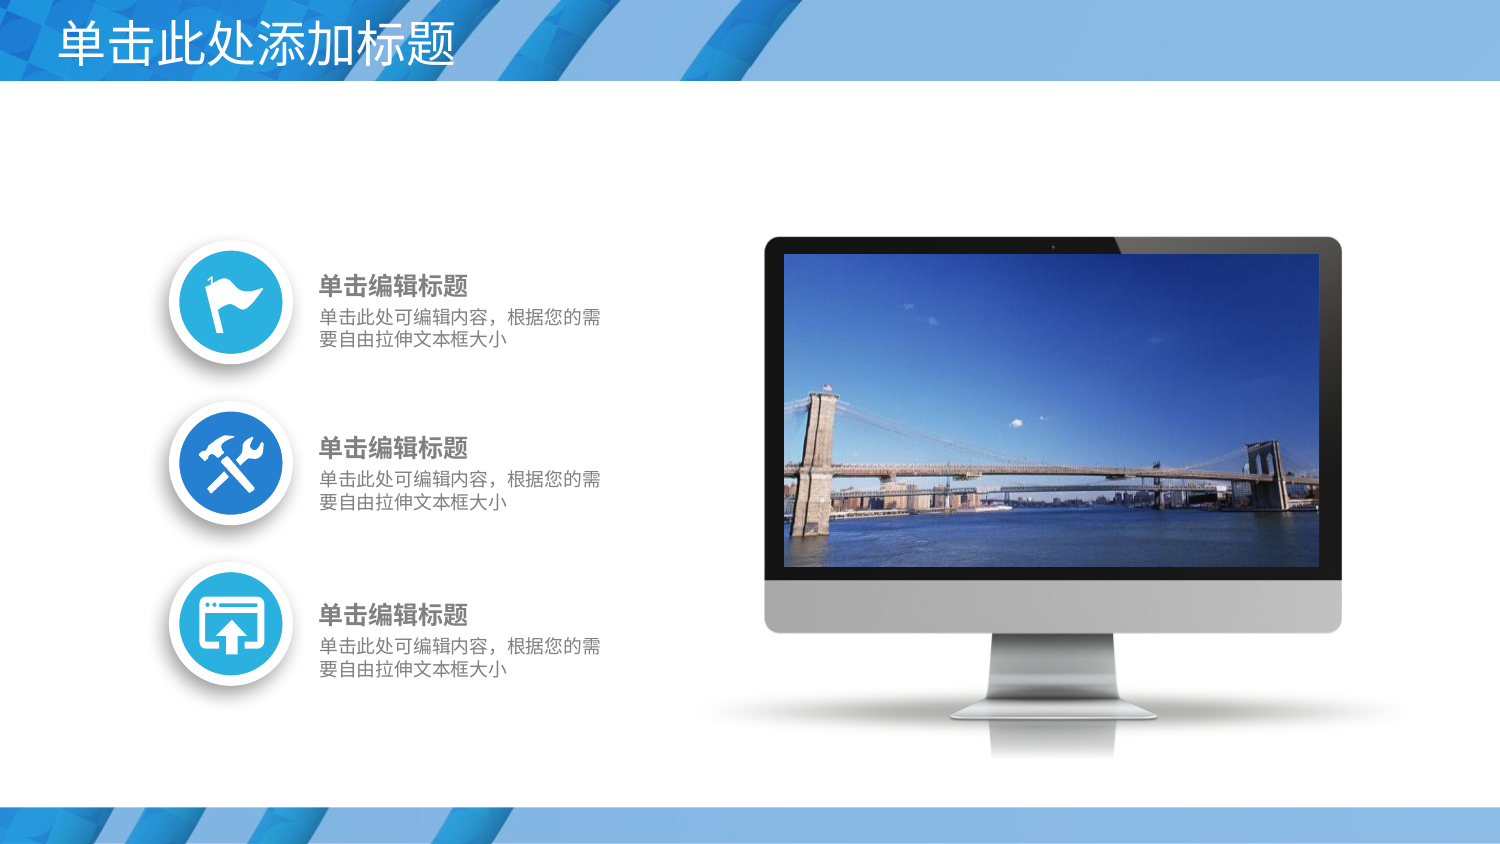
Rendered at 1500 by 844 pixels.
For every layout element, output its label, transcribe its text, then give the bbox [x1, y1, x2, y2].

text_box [318, 270, 607, 352]
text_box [687, 168, 1415, 806]
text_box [174, 245, 288, 360]
text_box 单击此处添加标题 [41, 11, 1392, 90]
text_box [318, 600, 607, 681]
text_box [174, 566, 288, 681]
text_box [174, 406, 288, 520]
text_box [318, 432, 607, 514]
